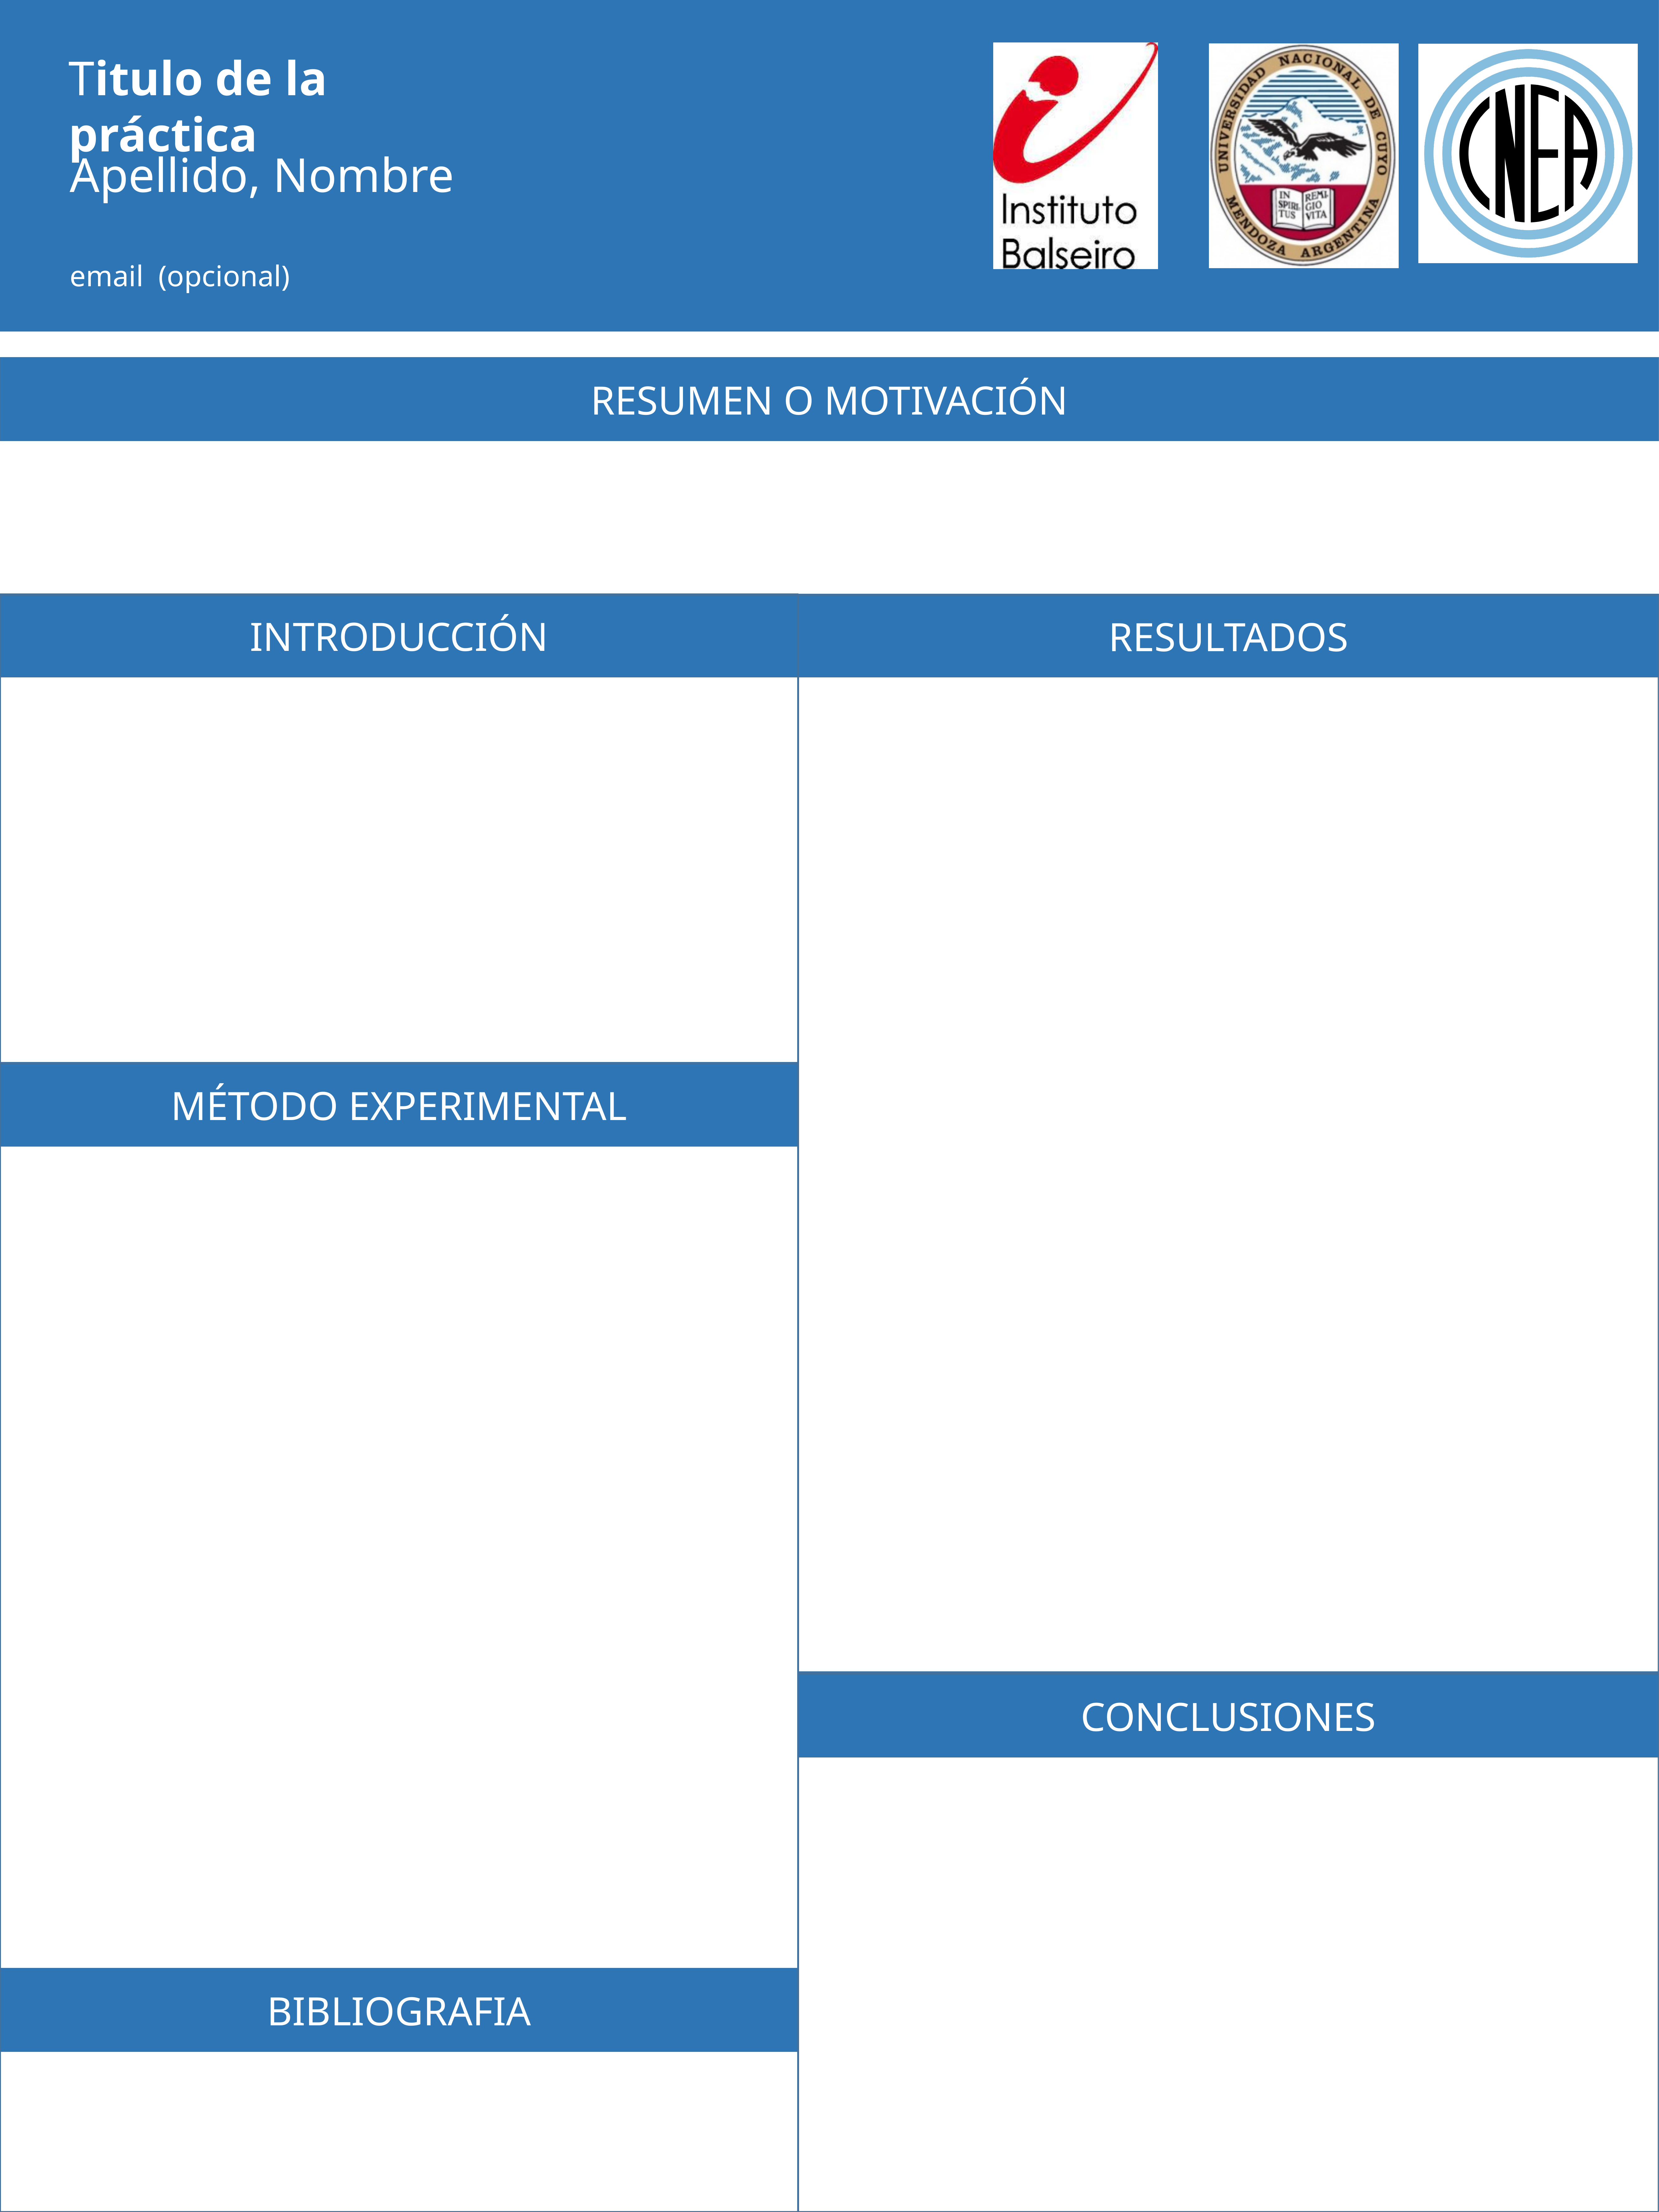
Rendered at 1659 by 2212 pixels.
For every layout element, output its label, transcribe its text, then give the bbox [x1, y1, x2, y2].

picture [993, 42, 1158, 269]
text_box [0, 0, 1659, 330]
text_box Apellido, Nombre email (opcional) [65, 143, 674, 295]
text_box [0, 1063, 798, 2212]
text_box Titulo de la práctica [64, 46, 482, 163]
text_box [798, 1672, 1659, 2212]
text_box RESULTADOS [798, 594, 1659, 595]
text_box INTRODUCCIÓN [0, 593, 798, 595]
text_box [0, 595, 798, 1063]
picture [1209, 43, 1399, 268]
picture [1418, 43, 1638, 263]
text_box RESUMEN O MOTIVACIÓN [0, 357, 1659, 441]
text_box [798, 595, 1659, 1672]
